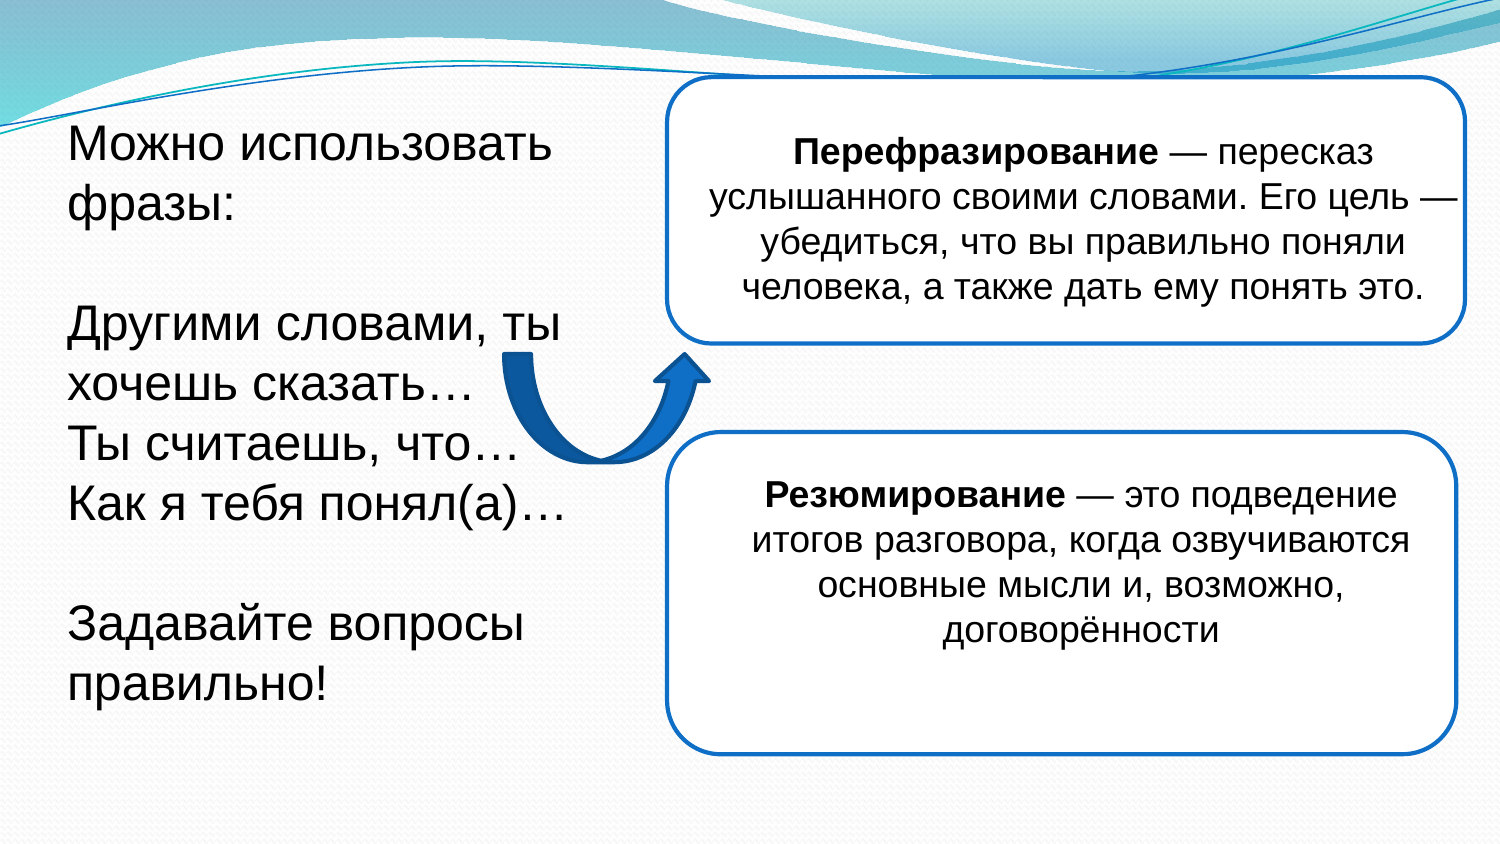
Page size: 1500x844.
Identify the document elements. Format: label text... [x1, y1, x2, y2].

text_box [668, 429, 1459, 757]
text_box Перефразирование — пересказ услышанного своими словами. Его цель — убедиться, что вы правильно поняли человека, а также дать ему понять это. [676, 119, 1491, 314]
text_box [501, 351, 711, 465]
text_box [664, 75, 1467, 346]
text_box Можно использовать фразы: Другими словами, ты хочешь сказать… Ты считаешь, что… Как я тебя понял(а)… Задавайте вопросы правильно! [52, 58, 686, 719]
text_box Резюмирование — это подведение итогов разговора, когда озвучиваются основные мысли и, возможно, договорённости [697, 462, 1465, 685]
